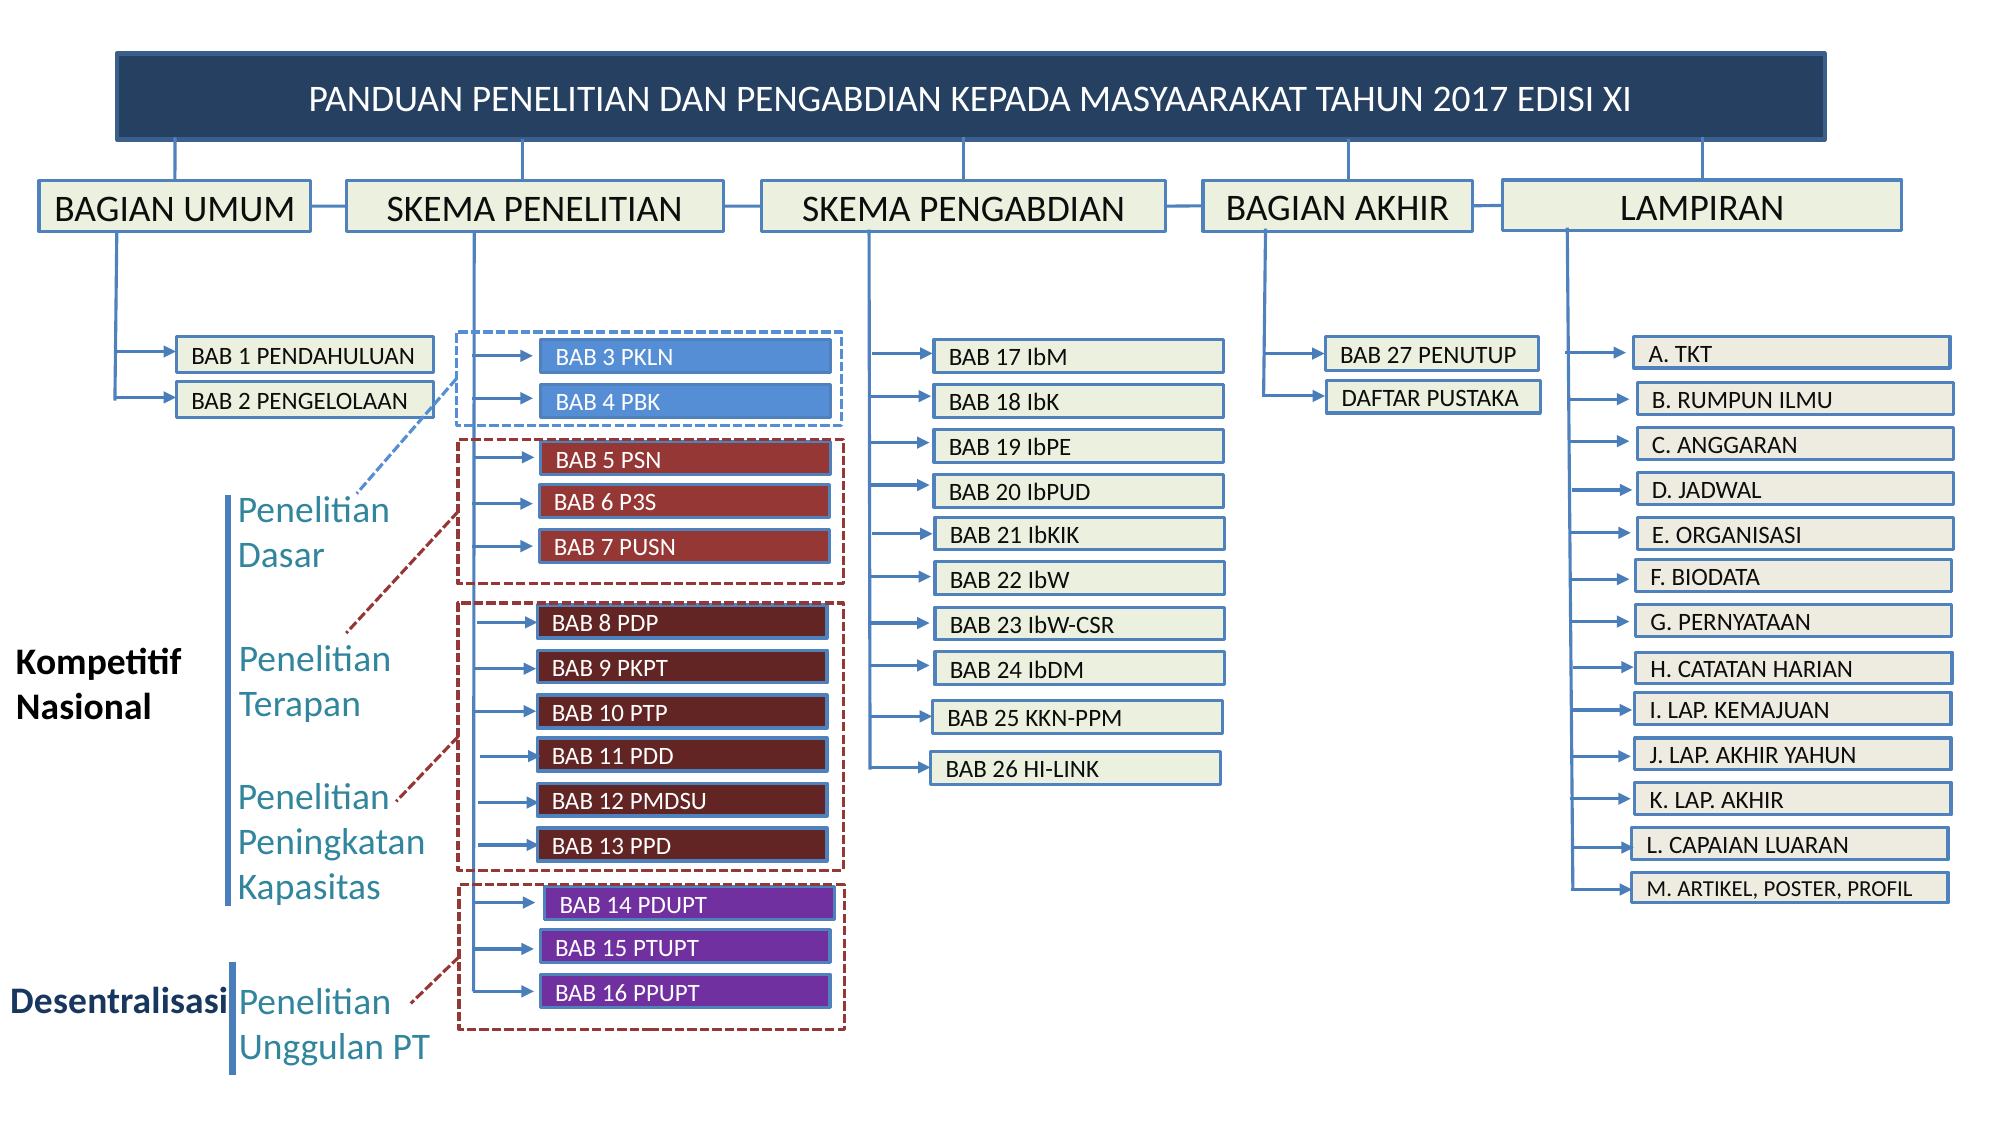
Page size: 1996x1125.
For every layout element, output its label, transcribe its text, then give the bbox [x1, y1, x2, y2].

text_box M. ARTIKEL, POSTER, PROFIL [1630, 870, 1950, 905]
text_box Desentralisasi [236, 968, 244, 1074]
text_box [114, 358, 118, 397]
text_box BAB 25 KKN-PPM [930, 698, 1224, 735]
text_box [456, 601, 468, 872]
text_box BAB 17 IbM [932, 337, 1226, 374]
text_box C. ANGGARAN [1635, 425, 1956, 461]
text_box [479, 437, 845, 586]
text_box Penelitian Unggulan PT [237, 969, 448, 1075]
text_box H. CATATAN HARIAN [1634, 650, 1954, 686]
text_box BAB 24 IbDM [933, 650, 1227, 687]
text_box SKEMA PENGABDIAN [760, 179, 1168, 234]
text_box E. ORGANISASI [1635, 515, 1956, 551]
text_box F. BIODATA [1633, 558, 1954, 594]
text_box D. JADWAL [1635, 470, 1956, 506]
text_box [479, 601, 845, 872]
text_box DAFTAR PUSTAKA [1325, 378, 1542, 415]
text_box B. RUMPUN ILMU [1635, 381, 1956, 417]
text_box LAMPIRAN [1501, 178, 1904, 233]
text_box K. LAP. AKHIR [1633, 781, 1953, 817]
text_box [345, 511, 459, 634]
text_box Kompetitif Nasional [1, 629, 206, 735]
text_box BAB 19 IbPE [932, 427, 1226, 464]
text_box BAB 27 PENUTUP [1323, 334, 1541, 372]
text_box PANDUAN PENELITIAN DAN PENGABDIAN KEPADA MASYAARAKAT TAHUN 2017 EDISI XI [115, 51, 1827, 142]
text_box Penelitian Dasar [223, 478, 414, 583]
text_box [1566, 227, 1574, 890]
text_box BAB 23 IbW-CSR [933, 605, 1227, 642]
text_box G. PERNYATAAN [1633, 603, 1954, 639]
text_box J. LAP. AKHIR YAHUN [1633, 736, 1953, 772]
text_box BAGIAN AKHIR [1201, 178, 1474, 233]
text_box BAB 1 PENDAHULUAN [174, 335, 435, 374]
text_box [410, 956, 460, 1004]
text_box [356, 378, 457, 494]
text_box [114, 231, 118, 351]
text_box BAB 2 PENGELOLAAN [174, 380, 352, 419]
text_box A. TKT [1632, 334, 1952, 370]
text_box BAB 22 IbW [933, 560, 1227, 597]
text_box [456, 437, 468, 586]
text_box BAB 21 IbKIK [933, 515, 1227, 552]
text_box I. LAP. KEMAJUAN [1633, 691, 1953, 727]
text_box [395, 736, 459, 802]
text_box Penelitian Peningkatan Kapasitas [223, 764, 441, 915]
text_box [457, 882, 846, 1031]
text_box BAB 26 HI-LINK [929, 749, 1223, 786]
text_box L. CAPAIAN LUARAN [1630, 825, 1950, 861]
text_box SKEMA PENELITIAN [344, 179, 725, 234]
text_box BAB 18 IbK [932, 382, 1226, 419]
text_box Penelitian Terapan [232, 626, 416, 732]
text_box [479, 330, 844, 427]
text_box BAB 20 IbPUD [932, 472, 1226, 509]
text_box [454, 330, 468, 427]
text_box BAGIAN UMUM [37, 179, 313, 234]
text_box Desentralisasi [0, 968, 228, 1074]
